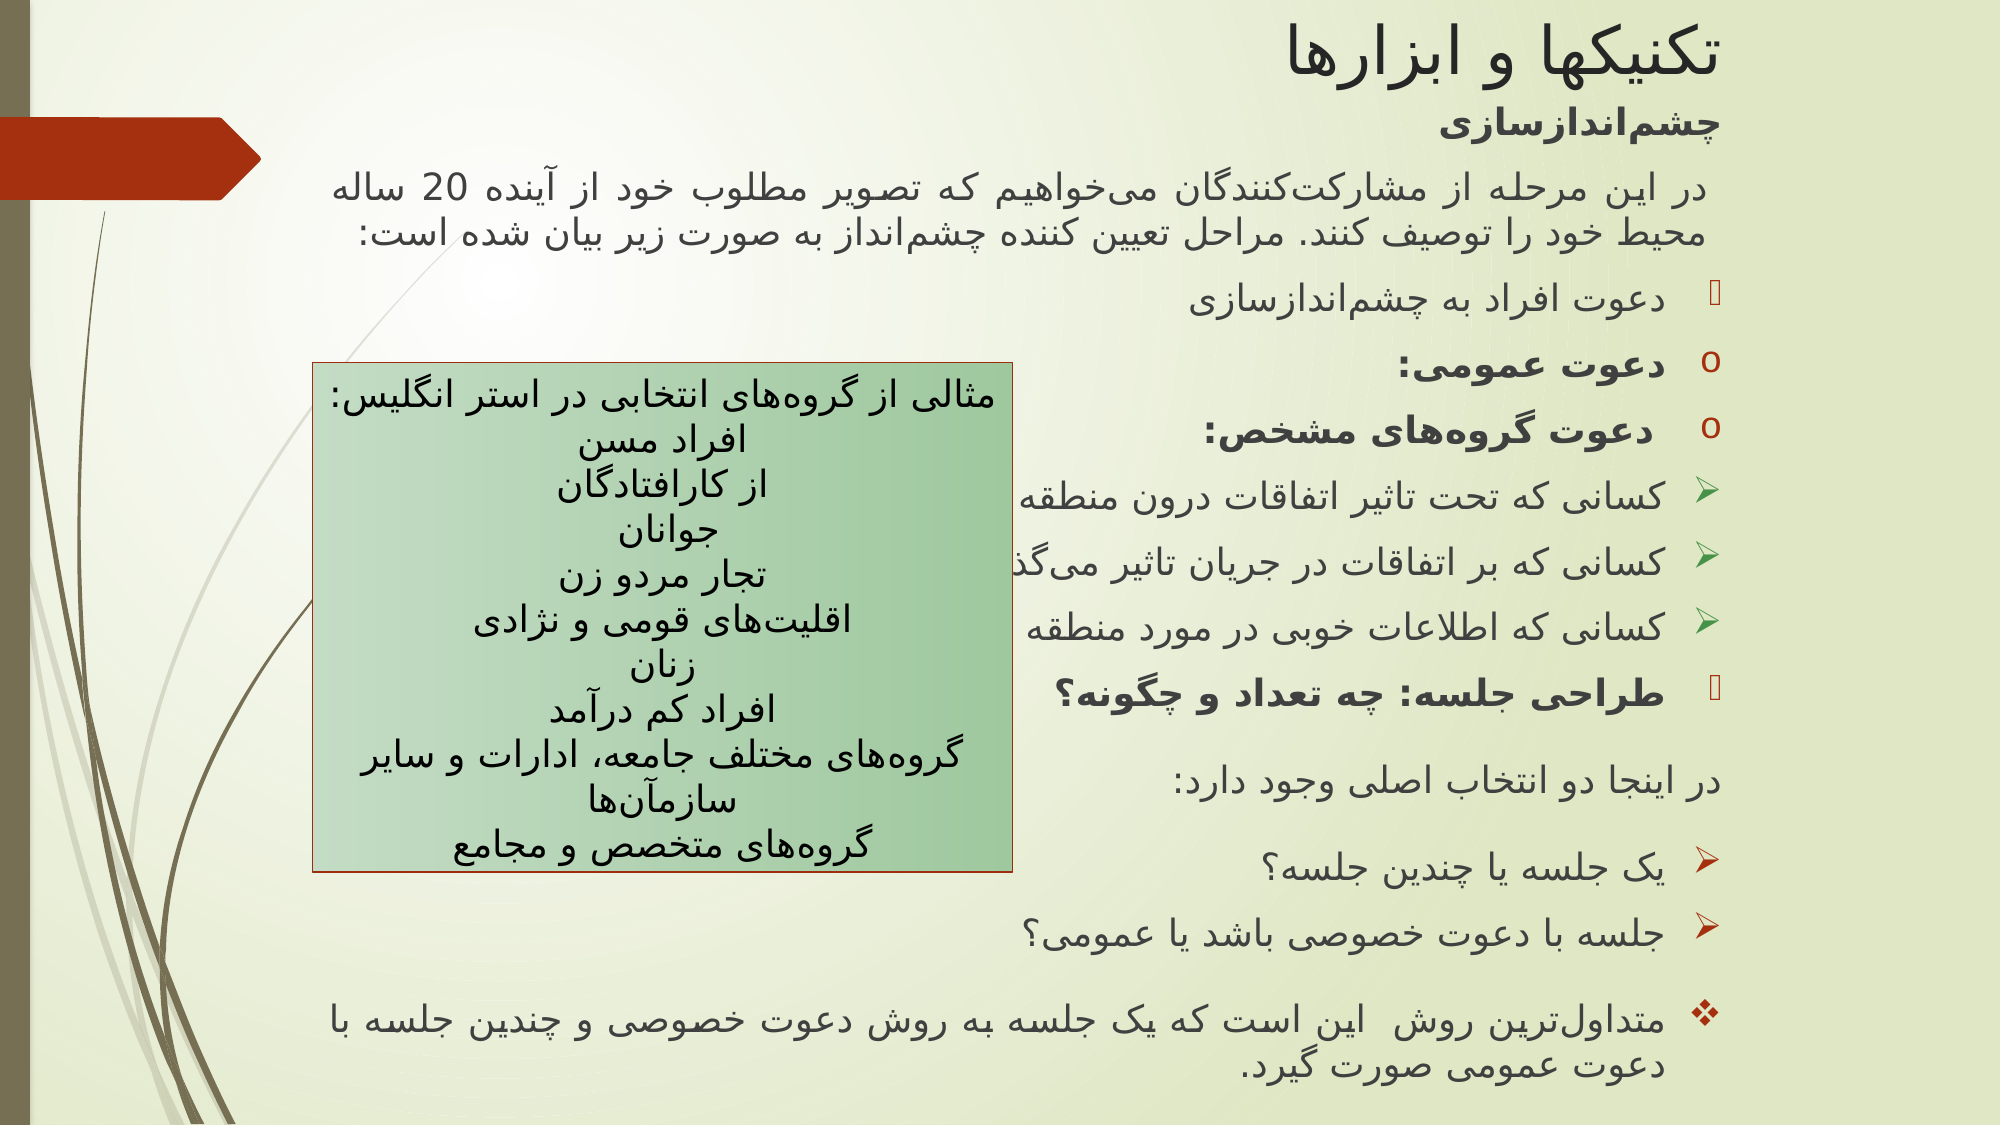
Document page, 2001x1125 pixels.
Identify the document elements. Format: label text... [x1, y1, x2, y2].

text_box مثالی از گروه‌های انتخابی در استر انگلیس: افراد مسن از کارافتادگان جوانان تجار مردو زن اقلیت‌های قومی و نژادی زنان افراد کم درآمد گروه‌های مختلف جامعه، ادارات و سایر سازمآن‌ها گروه‌های متخصص و مجامع [312, 362, 1013, 873]
list چشم‌اندازسازی در این مرحله از مشارکت‌کنندگان می‌خواهیم که تصویر مطلوب خود از آینده 20 ساله محیط خود را توصیف کنند. مراحل تعیین کننده چشم‌انداز به صورت زیر بیان شده است: دعوت افراد به چشم‌اندازسازی دعوت عمومی: دعوت گروه‌های مشخص: کسانی که تحت تاثیر اتفاقات درون منطقه هستند. کسانی که بر اتفاقات در جریان تاثیر می‌گذارند. کسانی که اطلاعات خوبی در مورد منطقه دارند. طراحی جلسه: چه تعداد و چگونه؟ در اینجا دو انتخاب اصلی وجود دارد: یک جلسه یا چندین جلسه؟ جلسه با دعوت خصوصی باشد یا عمومی؟ متداول‌ترین روش این است که یک جلسه به روش دعوت خصوصی و چندین جلسه با دعوت عمومی صورت گیرد. [312, 90, 1738, 1015]
title تکنیکها و ابزارها [1224, 0, 1738, 90]
